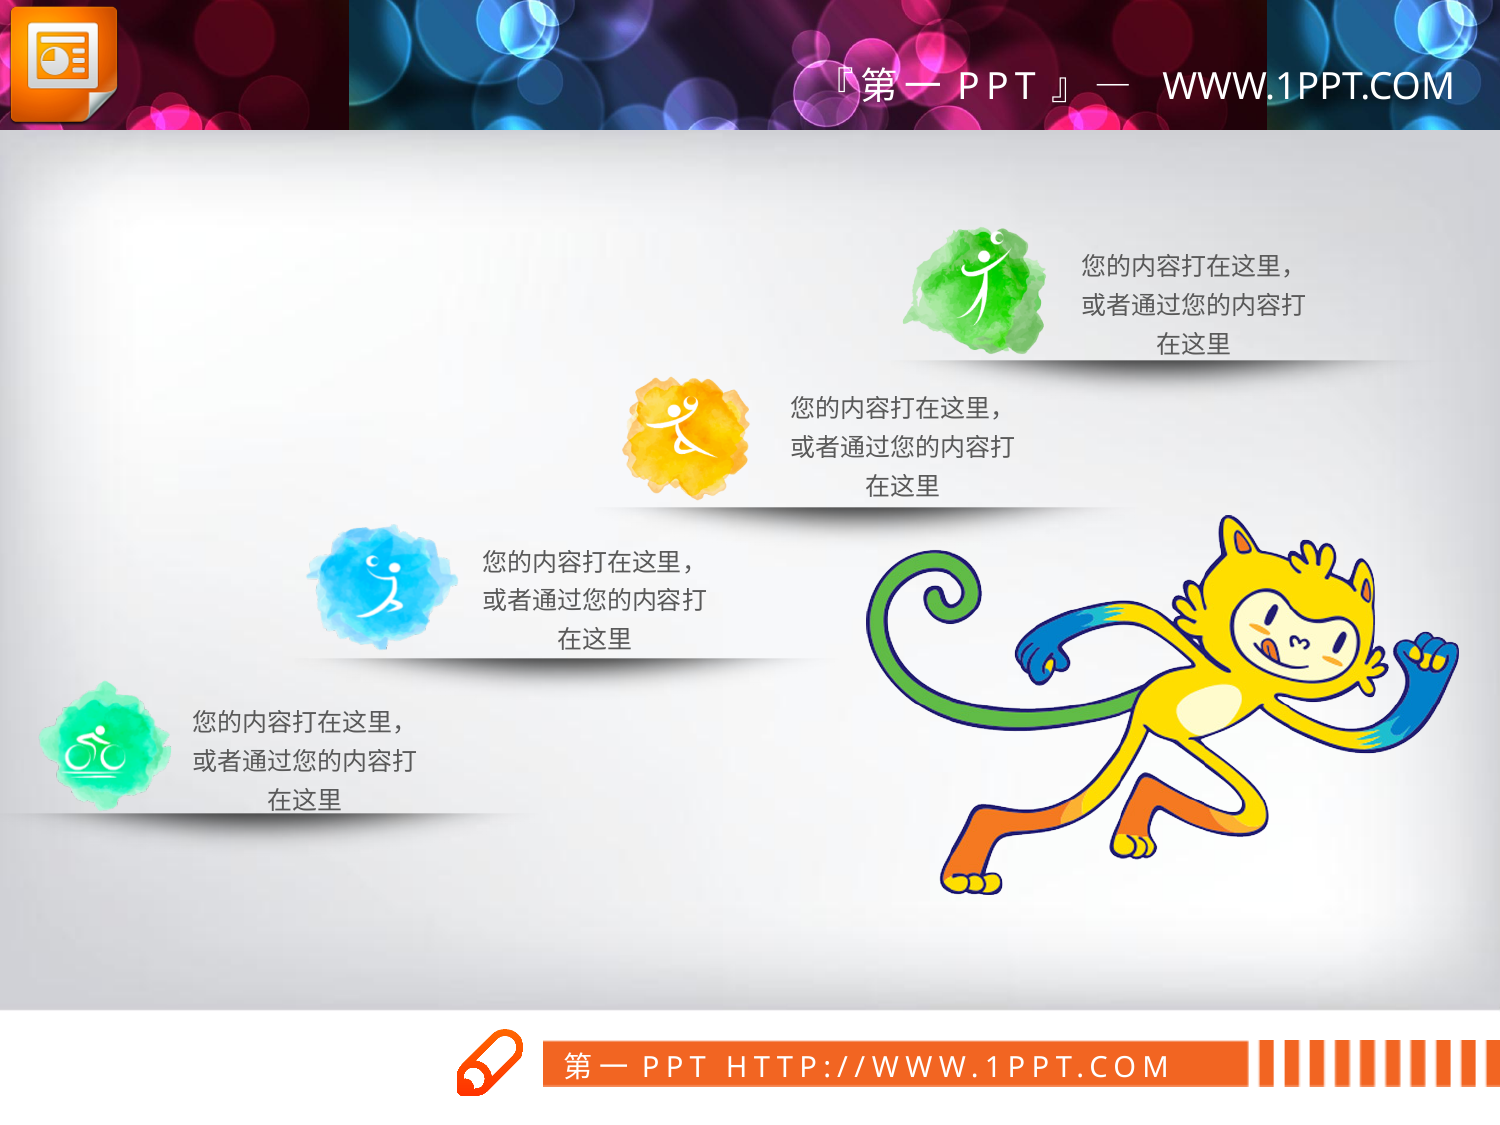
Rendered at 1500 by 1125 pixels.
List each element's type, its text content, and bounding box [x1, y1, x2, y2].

picture [0, 0, 1500, 1109]
text_box 您的内容打在这里，或者通过您的内容打在这里 [1189, 231, 1328, 369]
text_box 您的内容打在这里，或者通过您的内容打在这里 [1065, 231, 1134, 369]
picture [543, 1040, 1500, 1087]
text_box 您的内容打在这里，或者通过您的内容打在这里 [894, 380, 1038, 511]
text_box 您的内容打在这里，或者通过您的内容打在这里 [295, 687, 439, 825]
text_box 您的内容打在这里，或者通过您的内容打在这里 [595, 527, 729, 664]
text_box 您的内容打在这里，或者通过您的内容打在这里 [176, 687, 239, 825]
text_box 您的内容打在这里，或者通过您的内容打在这里 [461, 527, 538, 664]
text_box 您的内容打在这里，或者通过您的内容打在这里 [774, 373, 839, 511]
